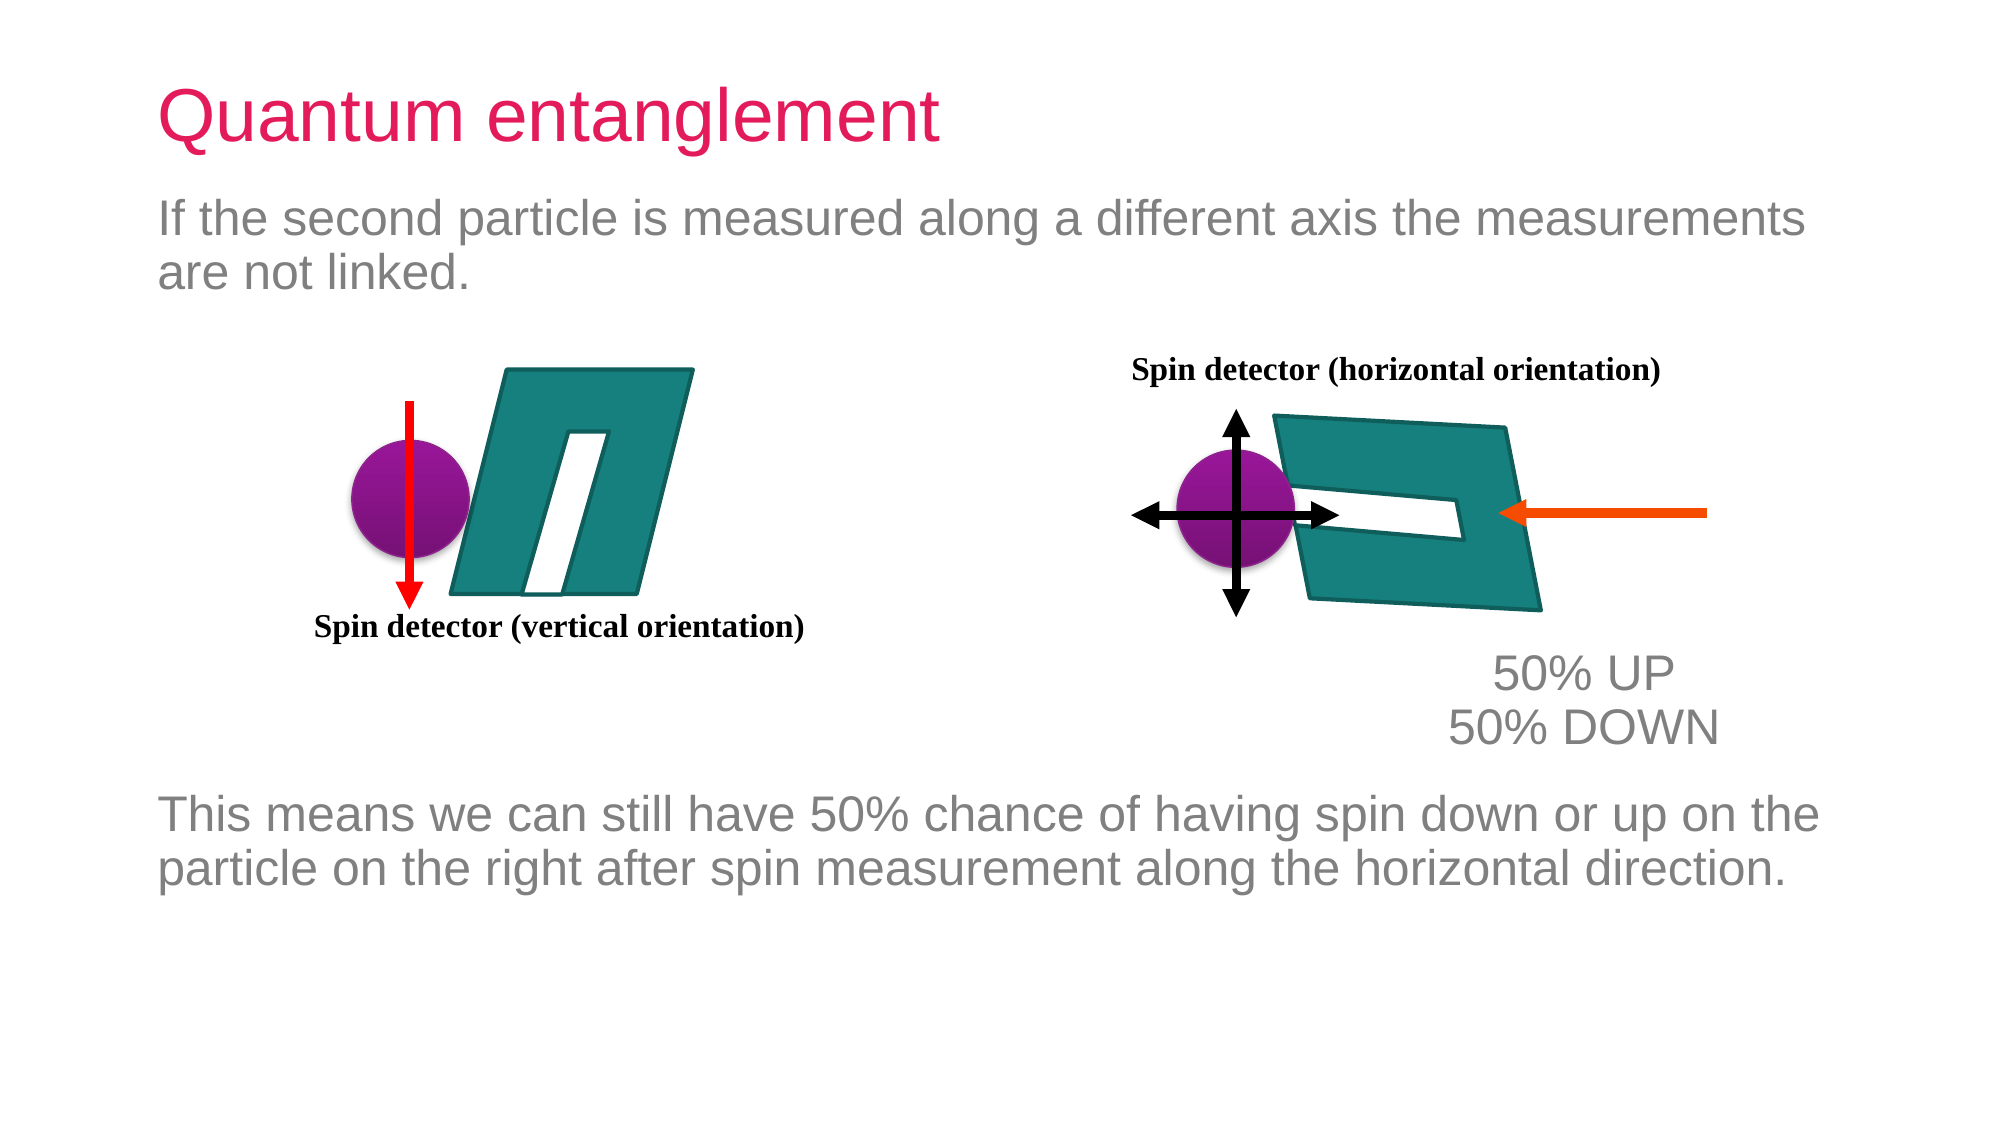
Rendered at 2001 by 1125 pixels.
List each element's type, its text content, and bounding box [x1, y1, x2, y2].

list If the second particle is measured along a different axis the measurements are not linked. [157, 191, 1872, 558]
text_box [450, 369, 694, 595]
text_box Spin detector (horizontal orientation) [1113, 339, 1681, 394]
text_box [351, 440, 404, 558]
text_box Spin detector (vertical orientation) [297, 596, 823, 652]
text_box [414, 439, 445, 559]
text_box [1177, 520, 1229, 568]
text_box This means we can still have 50% chance of having spin down or up on the particle on the right after spin measurement along the horizontal direction. [157, 786, 1851, 1024]
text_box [1285, 400, 1529, 626]
text_box [1176, 449, 1229, 511]
text_box [1241, 449, 1280, 511]
text_box 50% UP 50% DOWN [1404, 646, 1765, 736]
title Quantum entanglement [157, 66, 1872, 191]
text_box [1241, 520, 1280, 568]
